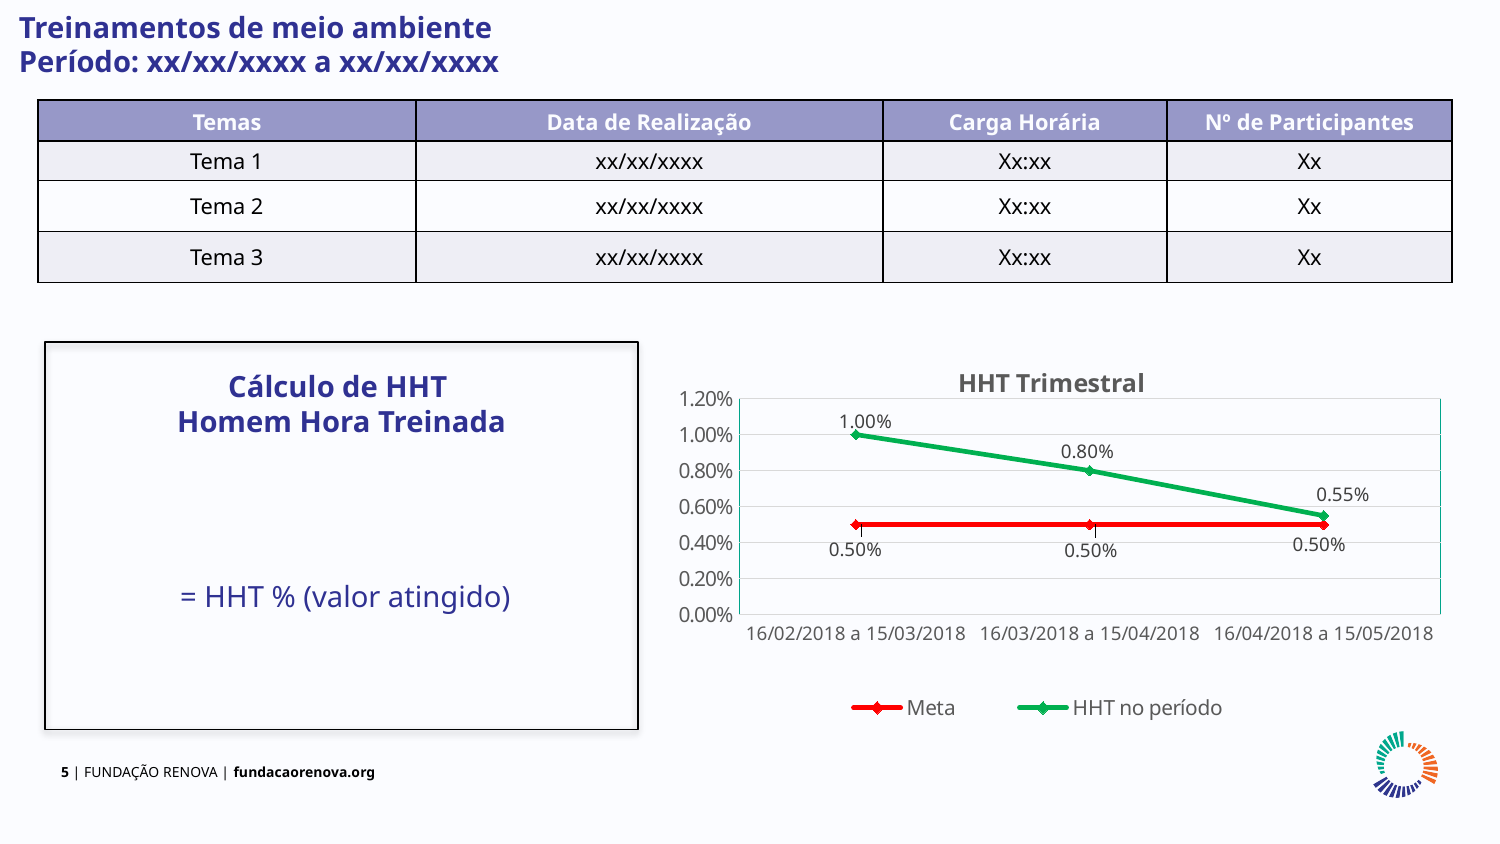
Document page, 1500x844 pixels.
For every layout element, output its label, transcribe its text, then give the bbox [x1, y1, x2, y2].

table_cell Xx:xx [884, 181, 1166, 231]
table_header Carga Horária [884, 101, 1166, 140]
table_cell xx/xx/xxxx [417, 142, 882, 180]
table_cell Xx:xx [884, 232, 1166, 282]
table_cell Xx [1168, 142, 1451, 180]
table_cell Tema 1 [39, 142, 415, 180]
table_cell xx/xx/xxxx [417, 232, 882, 282]
table_cell Tema 2 [39, 181, 415, 231]
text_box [44, 341, 639, 730]
table_cell Xx:xx [884, 142, 1166, 180]
chart [651, 341, 1453, 733]
table_header Data de Realização [417, 101, 882, 140]
table_header Nº de Participantes [1168, 101, 1451, 140]
picture [1373, 733, 1438, 798]
table_cell Xx [1168, 181, 1451, 231]
text_box Treinamentos de meio ambiente Período: xx/xx/xxxx a xx/xx/xxxx [4, 2, 956, 104]
table_cell xx/xx/xxxx [417, 181, 882, 231]
table_header Temas [39, 101, 415, 140]
table_cell Xx [1168, 232, 1451, 282]
table_cell Tema 3 [39, 232, 415, 282]
